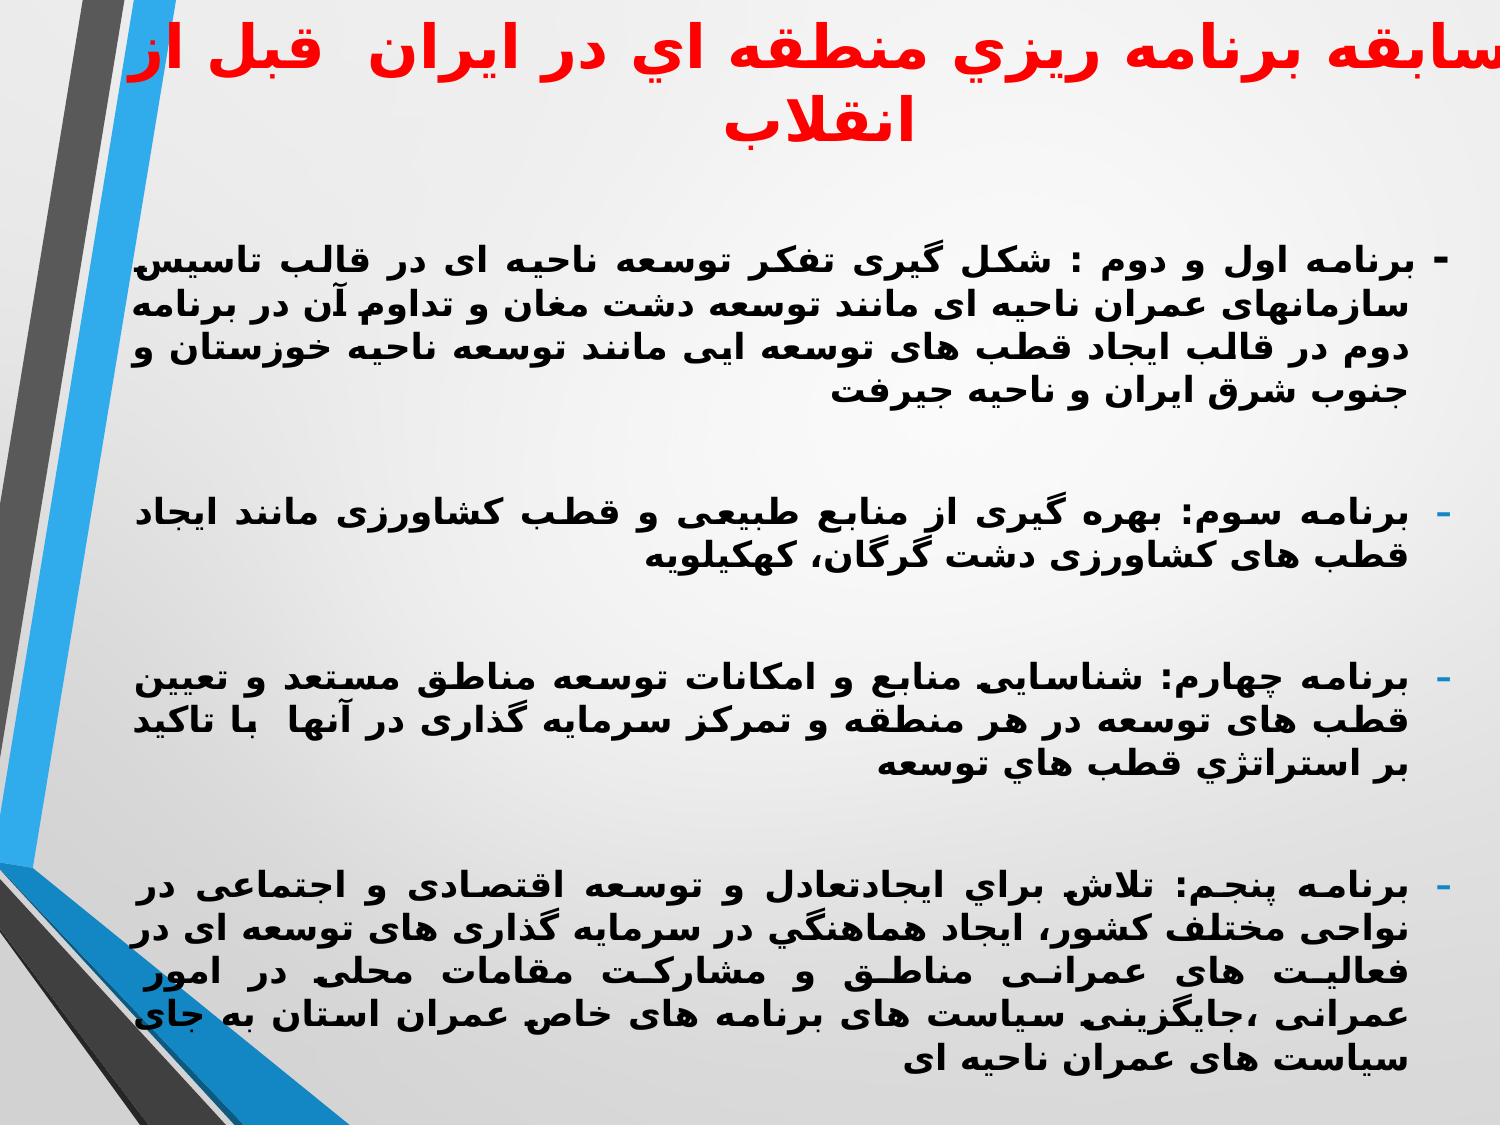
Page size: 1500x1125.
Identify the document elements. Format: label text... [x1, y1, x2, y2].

list - برنامه اول و دوم : شکل گیری تفکر توسعه ناحیه ای در قالب تاسیس سازمانهای عمران ناحیه ای مانند توسعه دشت مغان و تداوم آن در برنامه دوم در قالب ایجاد قطب های توسعه ایی مانند توسعه ناحیه خوزستان و جنوب شرق ایران و ناحیه جیرفت برنامه سوم: بهره گیری از منابع طبیعی و قطب کشاورزی مانند ایجاد قطب های کشاورزی دشت گرگان، کهکیلویه برنامه چهارم: شناسایی منابع و امکانات توسعه مناطق مستعد و تعیین قطب های توسعه در هر منطقه و تمرکز سرمایه گذاری در آنها با تاكيد بر استراتژي قطب هاي توسعه برنامه پنجم: تلاش براي ایجادتعادل و توسعه اقتصادی و اجتماعی در نواحی مختلف کشور، ایجاد هماهنگي در سرمایه گذاری های توسعه ای در فعالیت های عمرانی مناطق و مشارکت مقامات محلی در امور عمرانی ،جایگزینی سیاست های برنامه های خاص عمران استان به جای سیاست های عمران ناحیه ای [115, 221, 1466, 1093]
title سابقه برنامه ريزي منطقه اي در ايران قبل از انقلاب [88, 0, 1500, 161]
